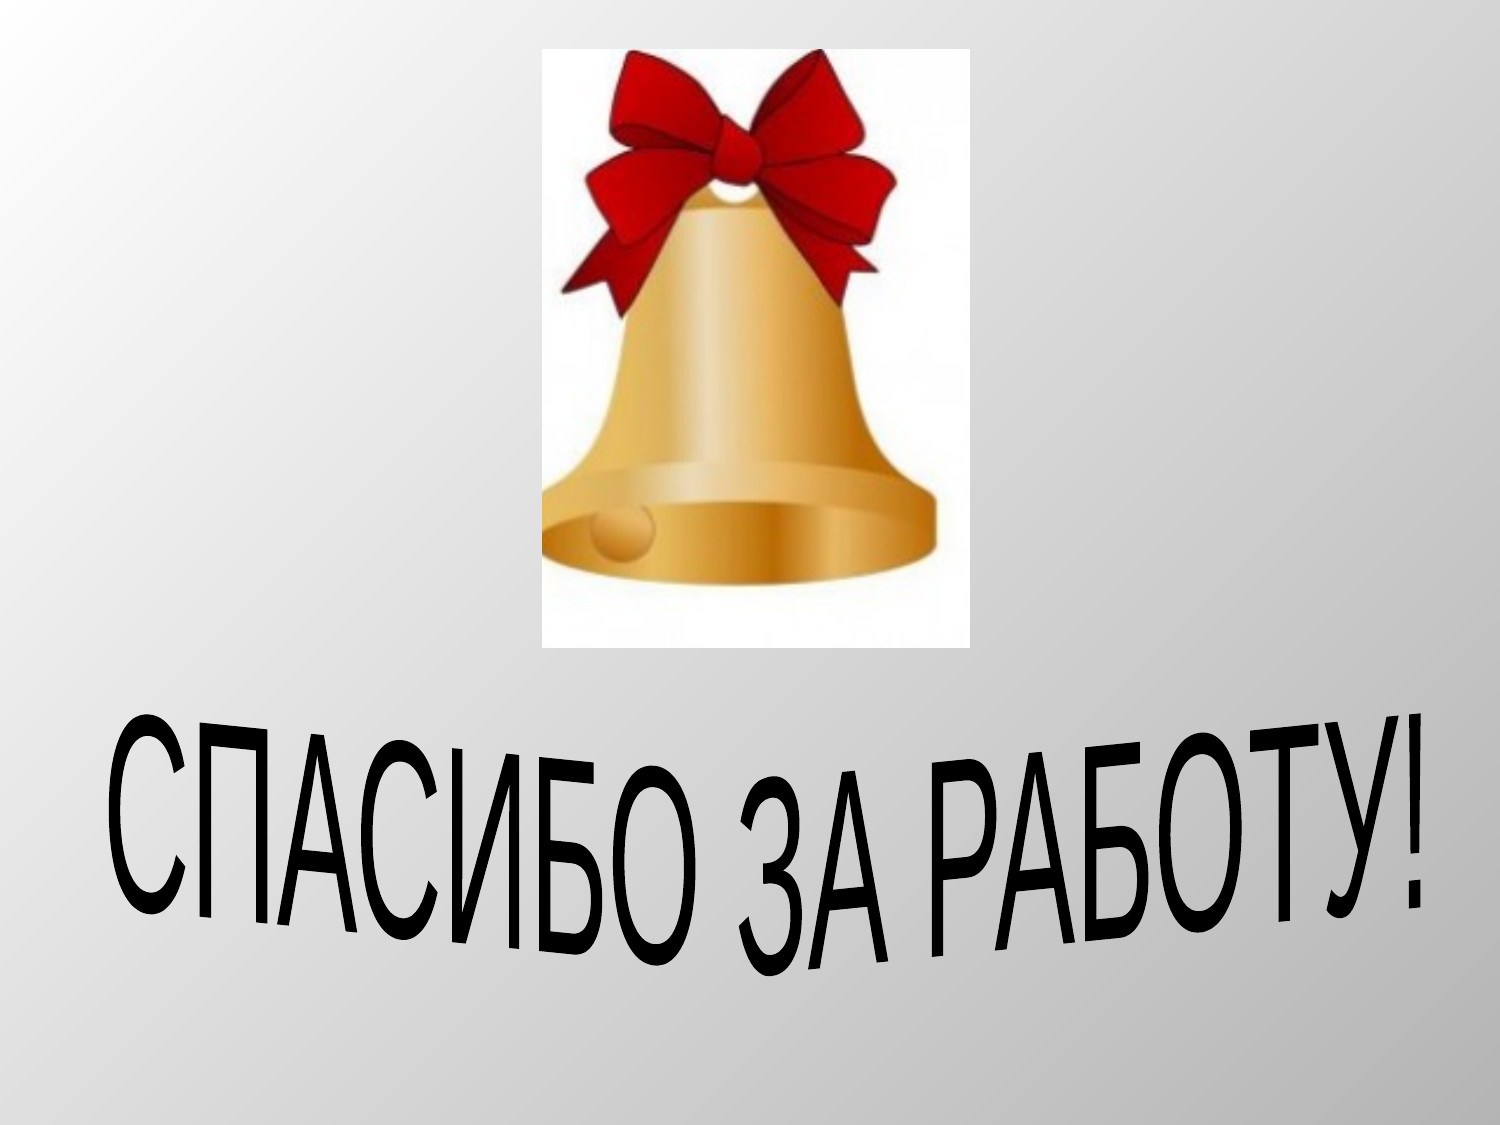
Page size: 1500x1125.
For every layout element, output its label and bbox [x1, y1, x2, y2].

picture [542, 49, 970, 648]
